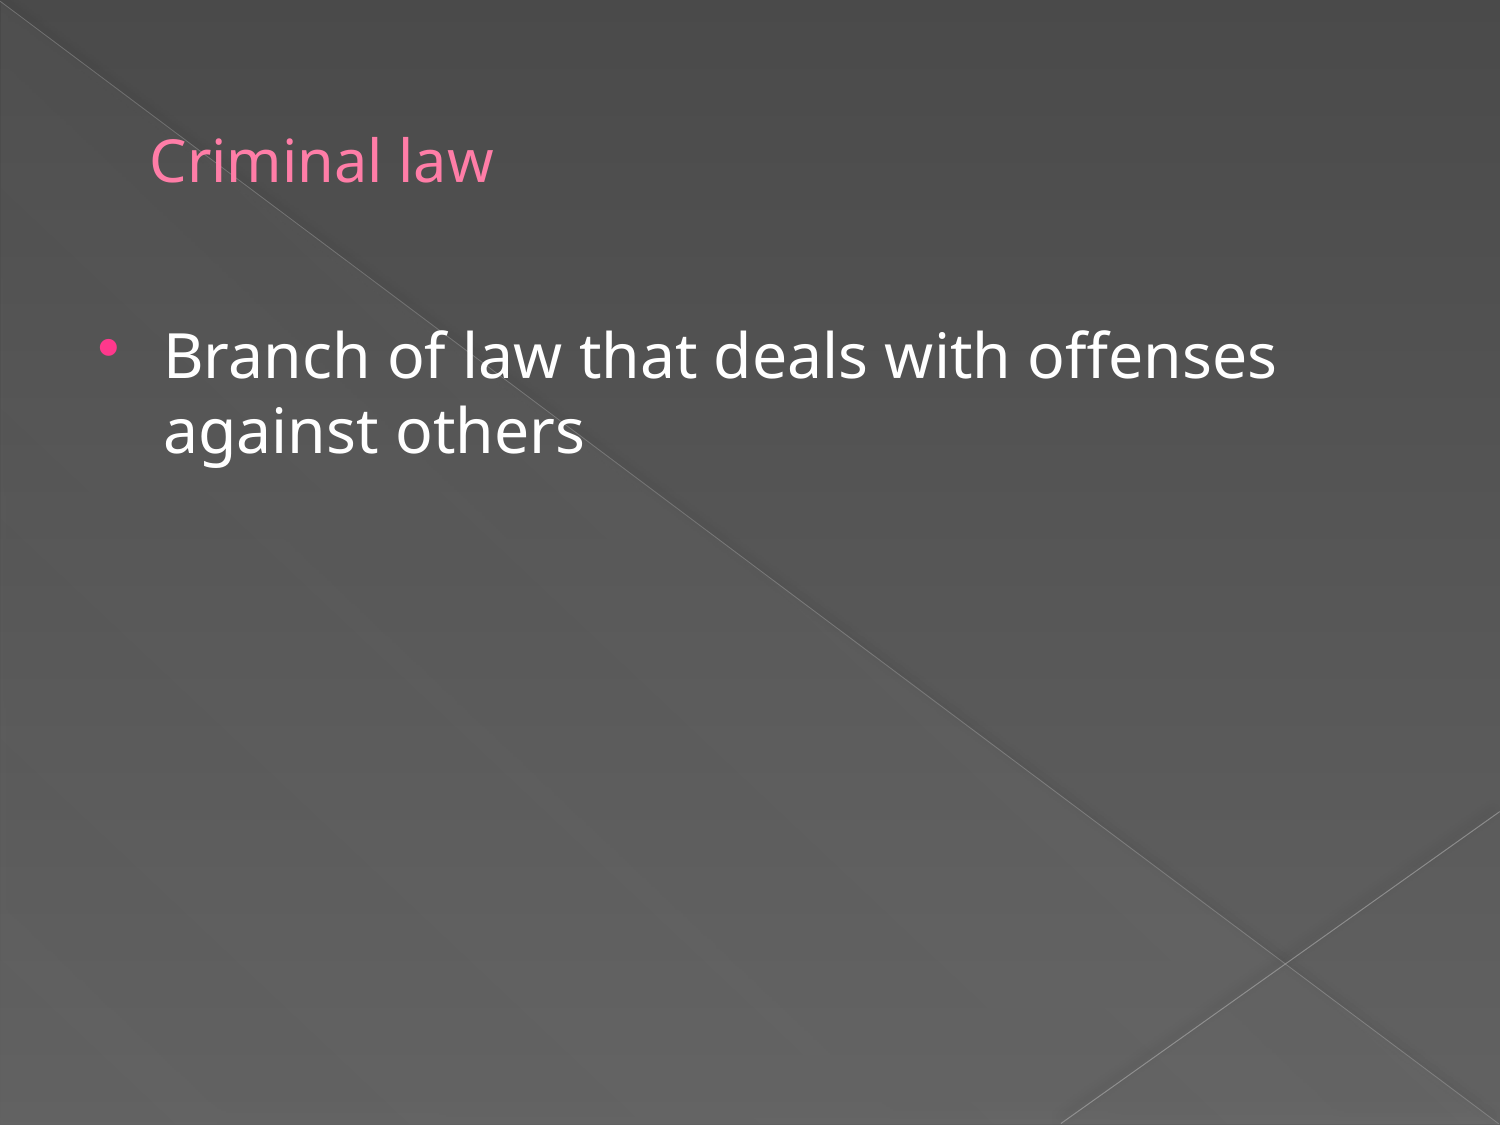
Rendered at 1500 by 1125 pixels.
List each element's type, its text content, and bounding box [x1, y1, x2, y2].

list Branch of law that deals with offenses against others [75, 308, 1425, 1059]
title Criminal law [75, 43, 1425, 274]
